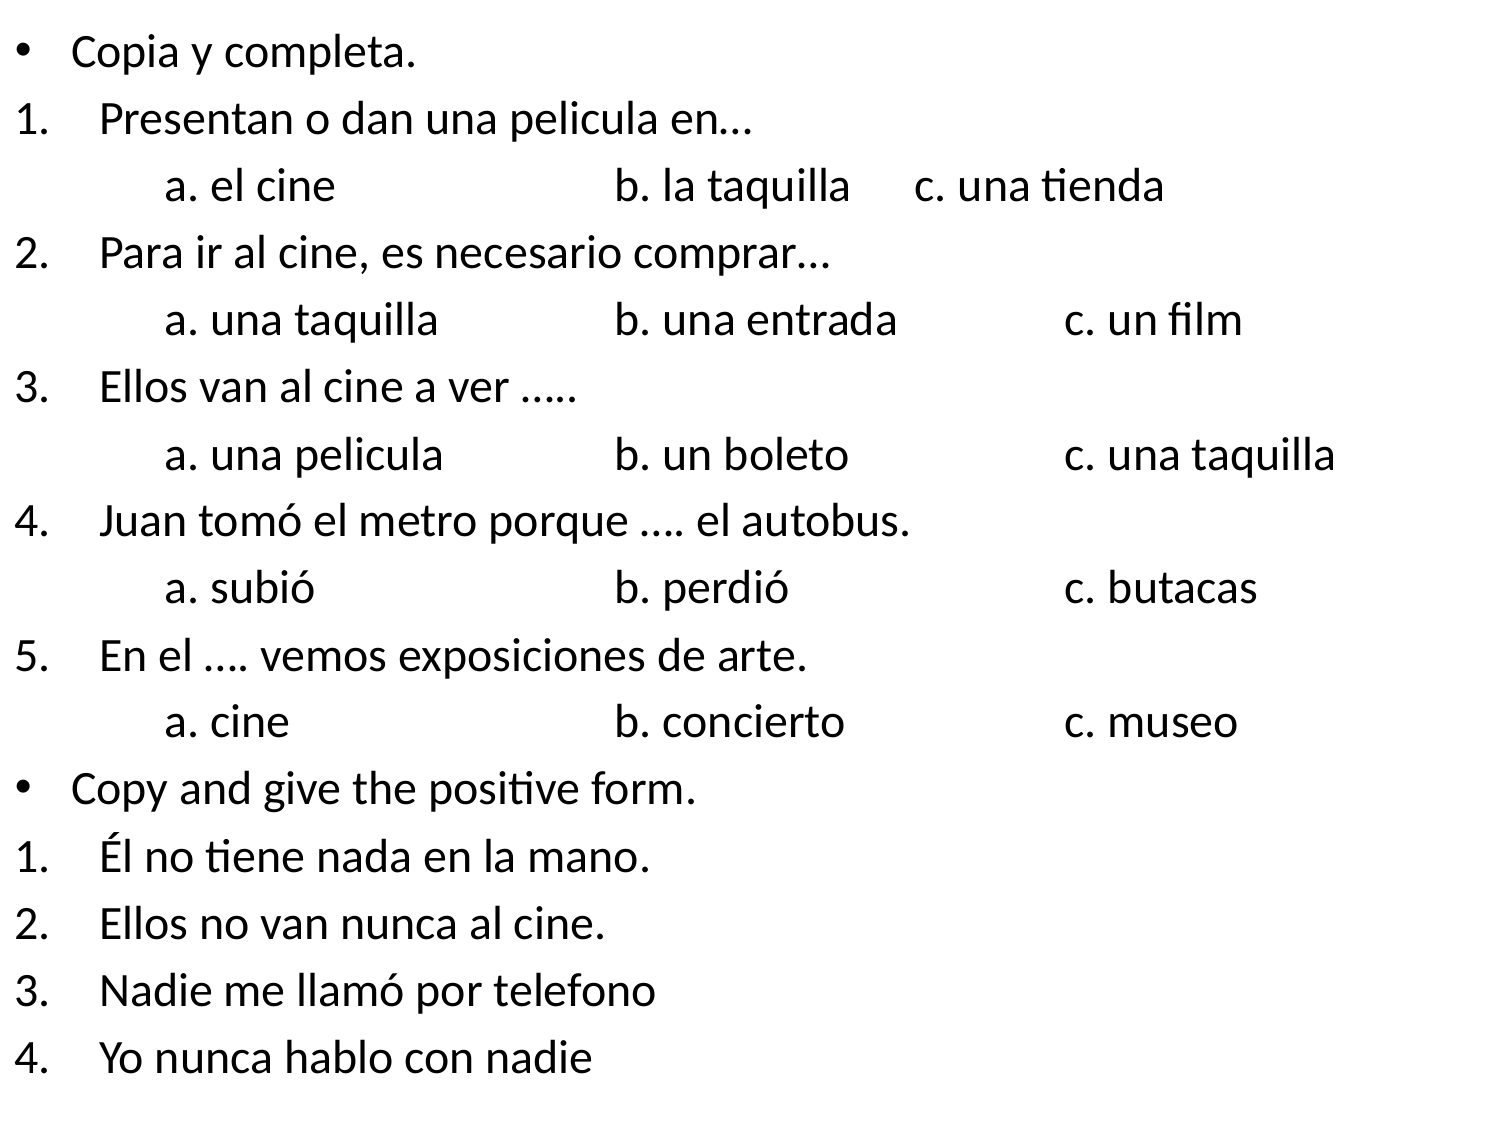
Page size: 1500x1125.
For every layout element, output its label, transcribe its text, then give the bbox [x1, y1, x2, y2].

text_box Copia y completa. Presentan o dan una pelicula en… a. el cine b. la taquilla c. una tienda Para ir al cine, es necesario comprar… a. una taquilla b. una entrada c. un film Ellos van al cine a ver ….. a. una pelicula b. un boleto c. una taquilla Juan tomó el metro porque …. el autobus. a. subió b. perdió c. butacas En el …. vemos exposiciones de arte. a. cine b. concierto c. museo Copy and give the positive form. Él no tiene nada en la mano. Ellos no van nunca al cine. Nadie me llamó por telefono Yo nunca hablo con nadie [0, 12, 1500, 1000]
